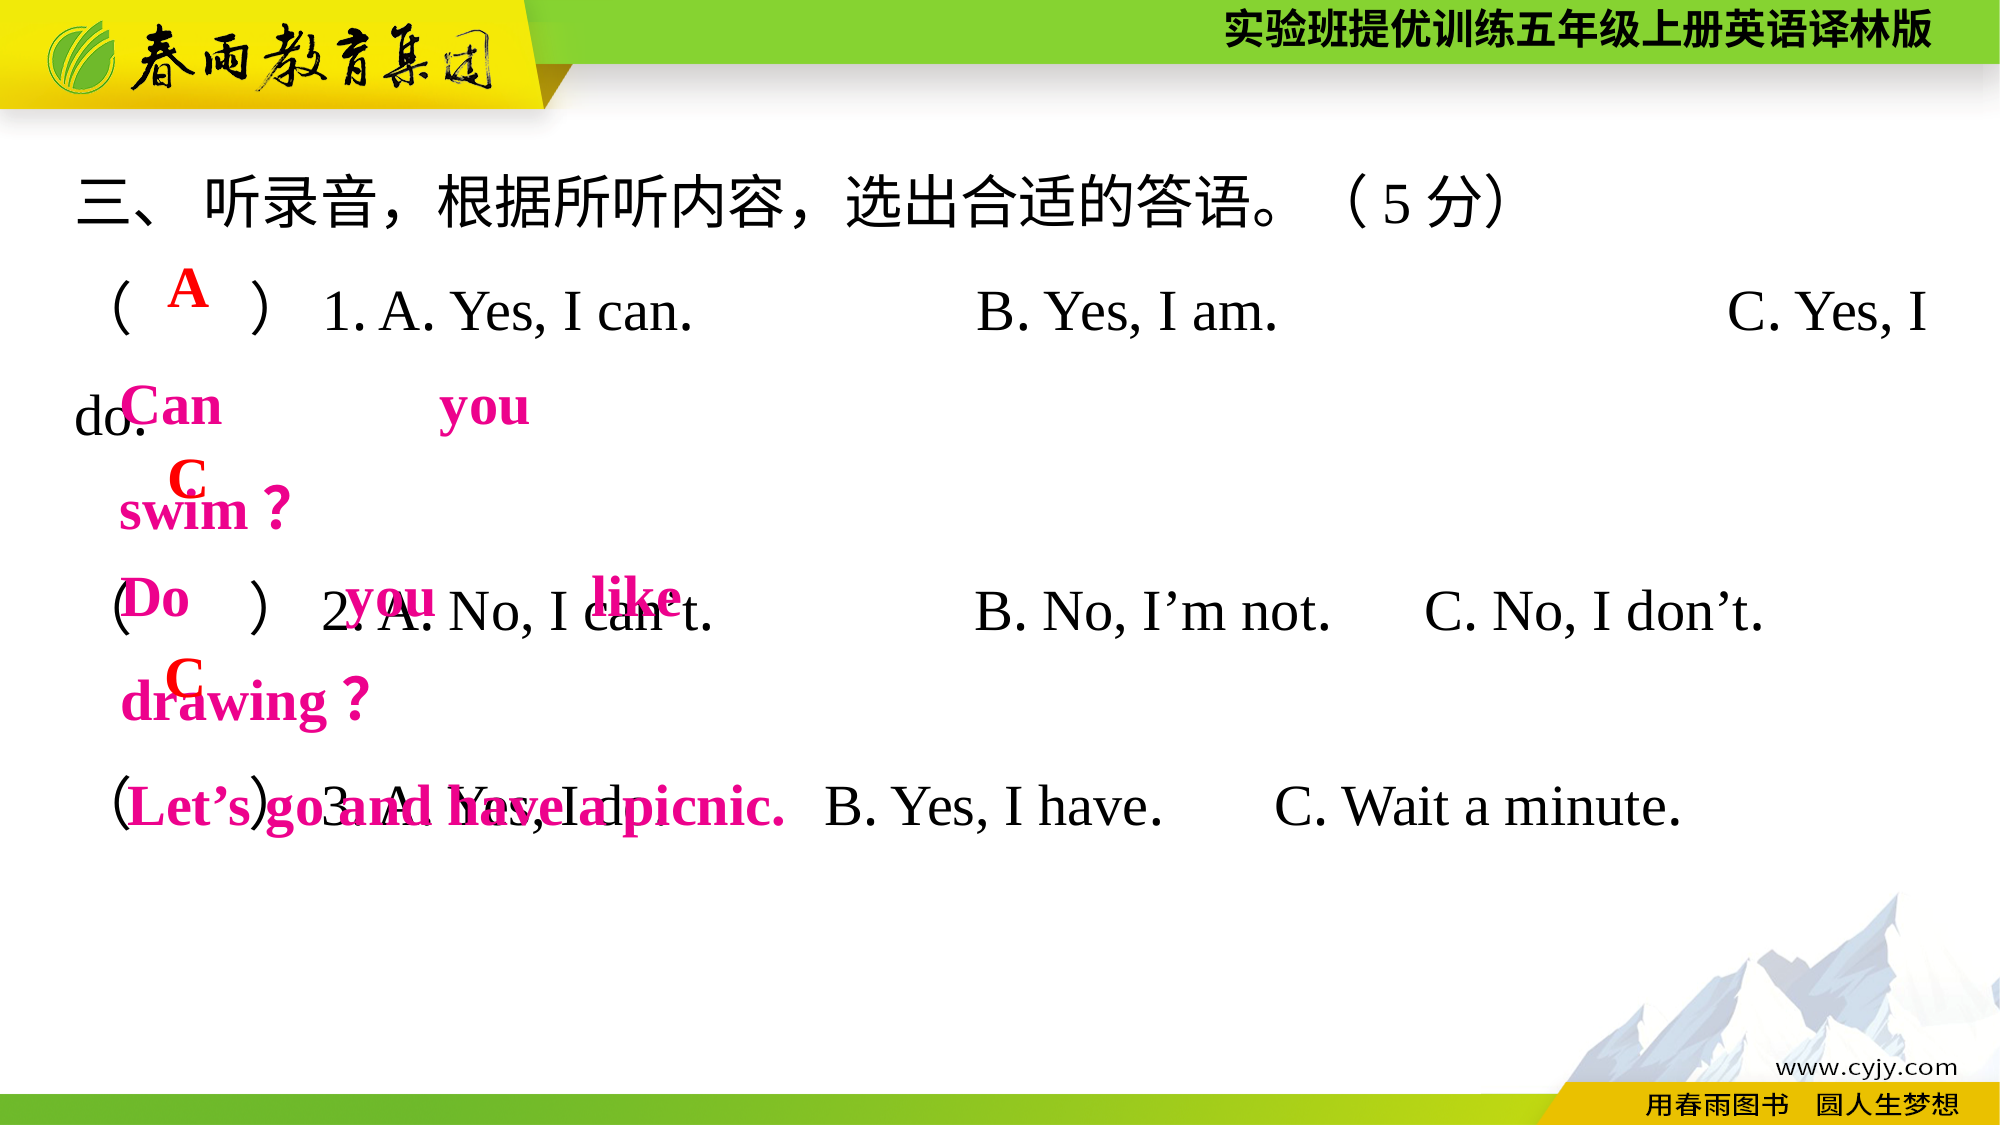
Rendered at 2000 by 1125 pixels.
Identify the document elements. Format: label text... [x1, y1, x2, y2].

text_box Do you like drawing？ [105, 515, 698, 635]
text_box C [149, 632, 222, 717]
text_box Can you swim？ [104, 324, 546, 444]
list 三、 听录音，根据所听内容，选出合适的答语。（5分） [59, 122, 1944, 229]
text_box A [153, 241, 225, 327]
picture [0, 0, 2000, 1125]
text_box Let’s go and have a picnic. [112, 724, 802, 845]
text_box C [153, 432, 225, 518]
text_box （ ）1. A. Yes, I can. B. Yes, I am. C. Yes, I do. （ ）2. A. No, I can’t. B. No, I’m not. C. No, I don’t. （ ）3. A. Yes, I do. B. Yes, I have. C. Wait a minute. [59, 229, 1944, 845]
